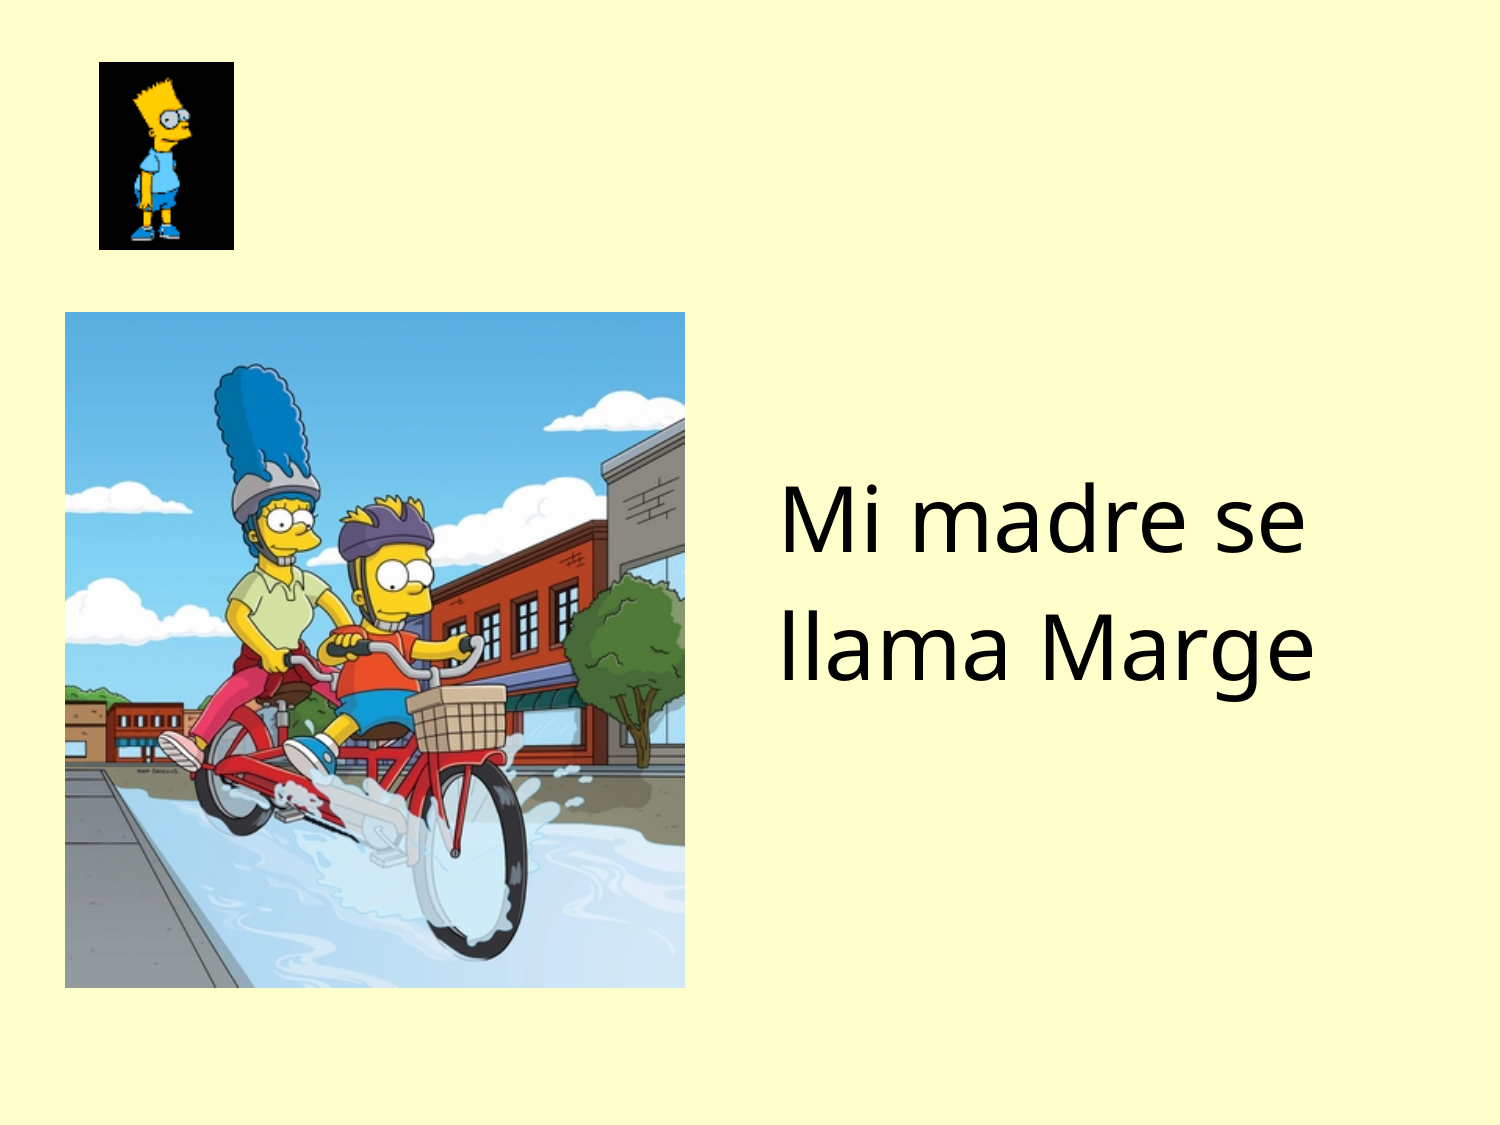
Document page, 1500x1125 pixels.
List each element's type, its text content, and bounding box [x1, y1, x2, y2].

list Mi madre se llama Marge [762, 324, 1388, 1001]
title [99, 62, 235, 251]
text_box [65, 312, 685, 988]
